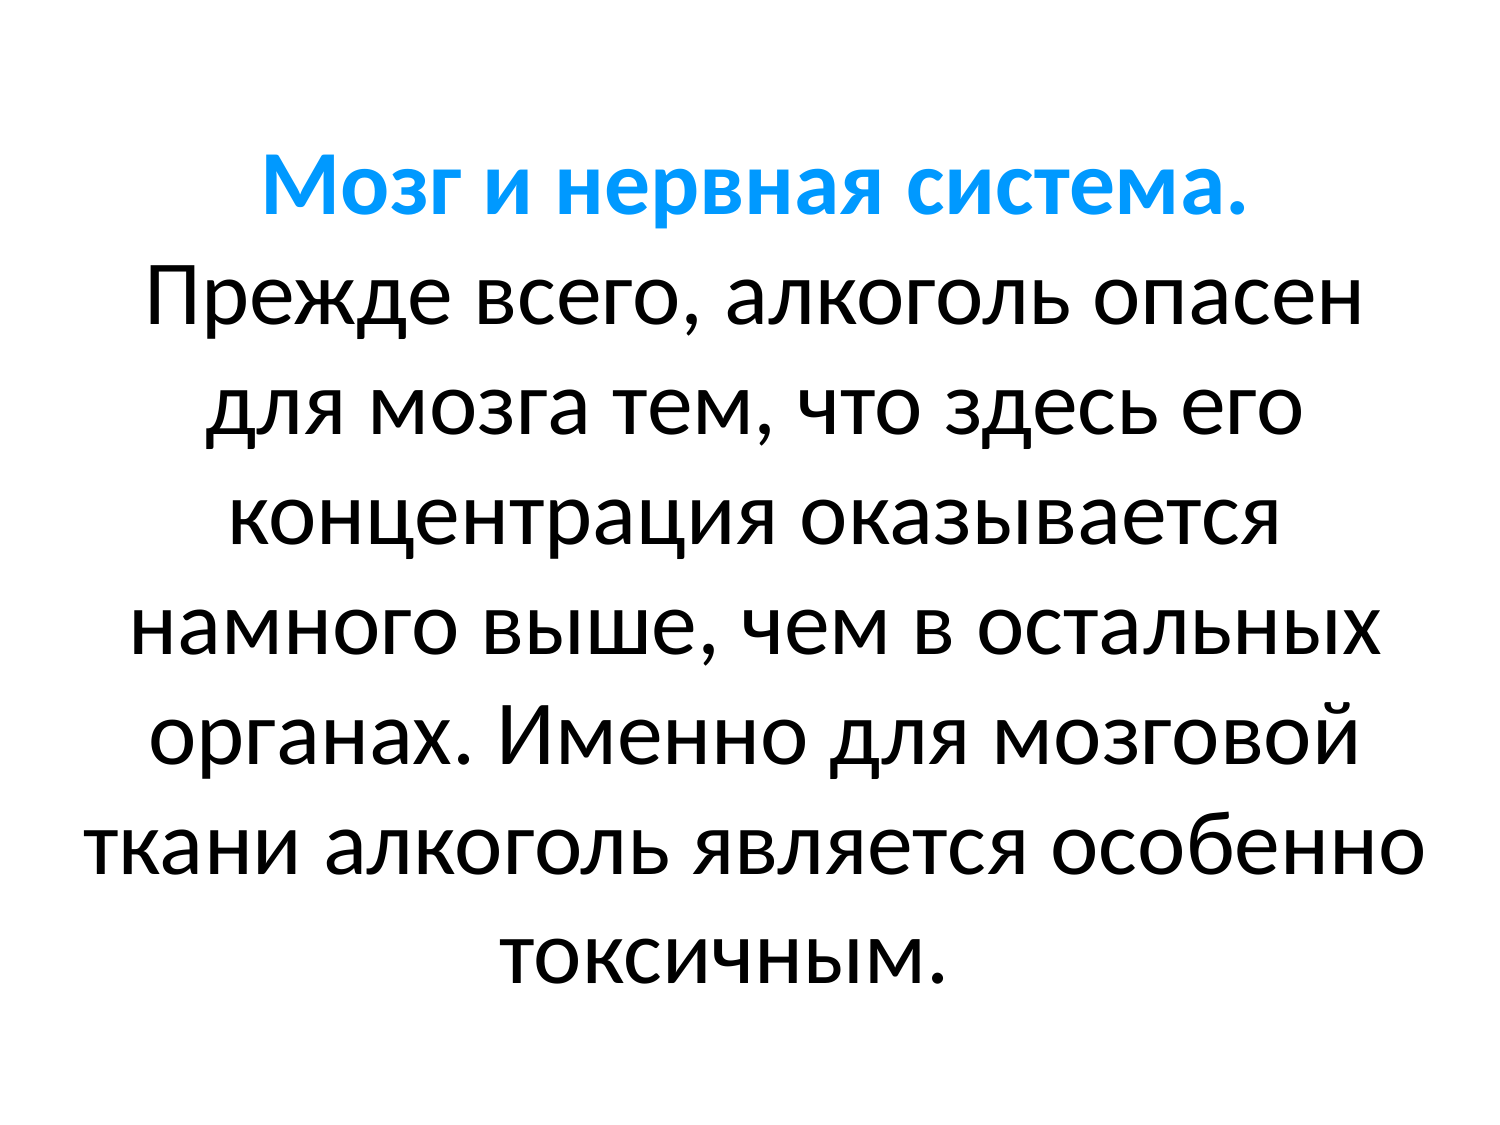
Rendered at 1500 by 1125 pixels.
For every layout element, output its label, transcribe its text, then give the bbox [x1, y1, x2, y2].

title Мозг и нервная система. Прежде всего, алкоголь опасен для мозга тем, что здесь его концентрация оказывается намного выше, чем в остальных органах. Именно для мозговой ткани алкоголь является особенно токсичным. [53, 42, 1459, 1083]
